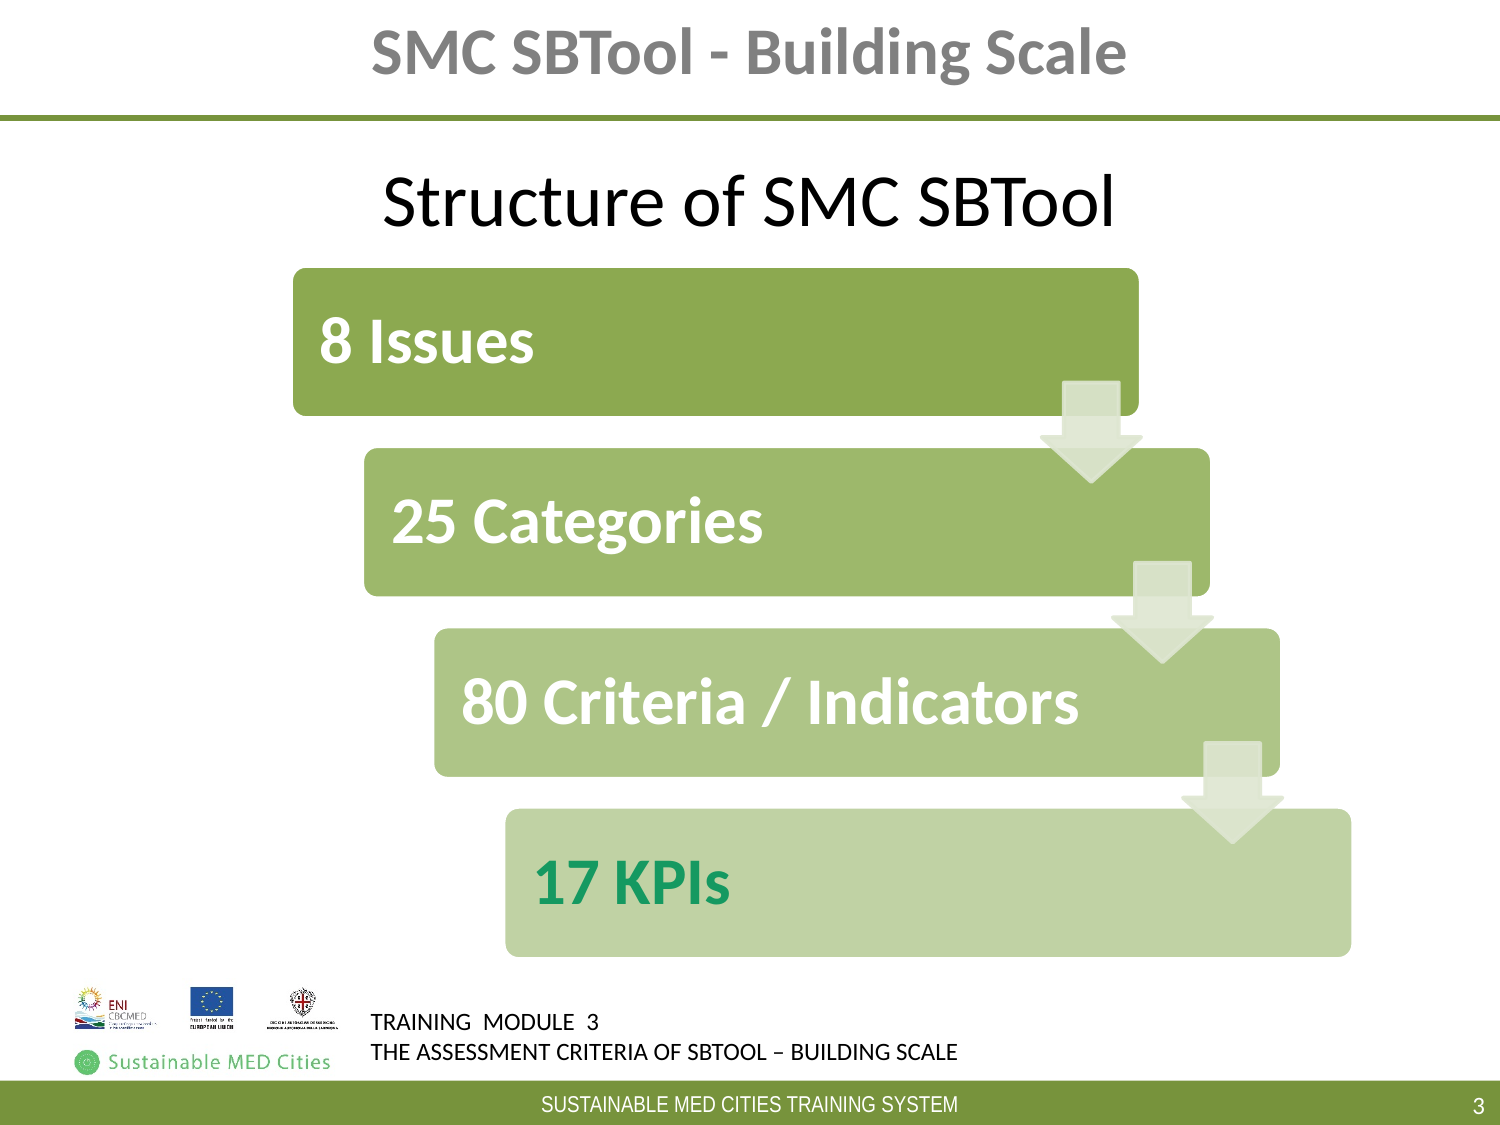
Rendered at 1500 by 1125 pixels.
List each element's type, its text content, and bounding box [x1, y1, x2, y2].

picture [62, 978, 356, 1080]
slide_number 3 [1399, 1074, 1500, 1125]
text_box Structure of SMC SBTool [29, 144, 1471, 910]
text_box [290, 265, 1354, 960]
title SMC SBTool - Building Scale [0, 0, 1500, 121]
